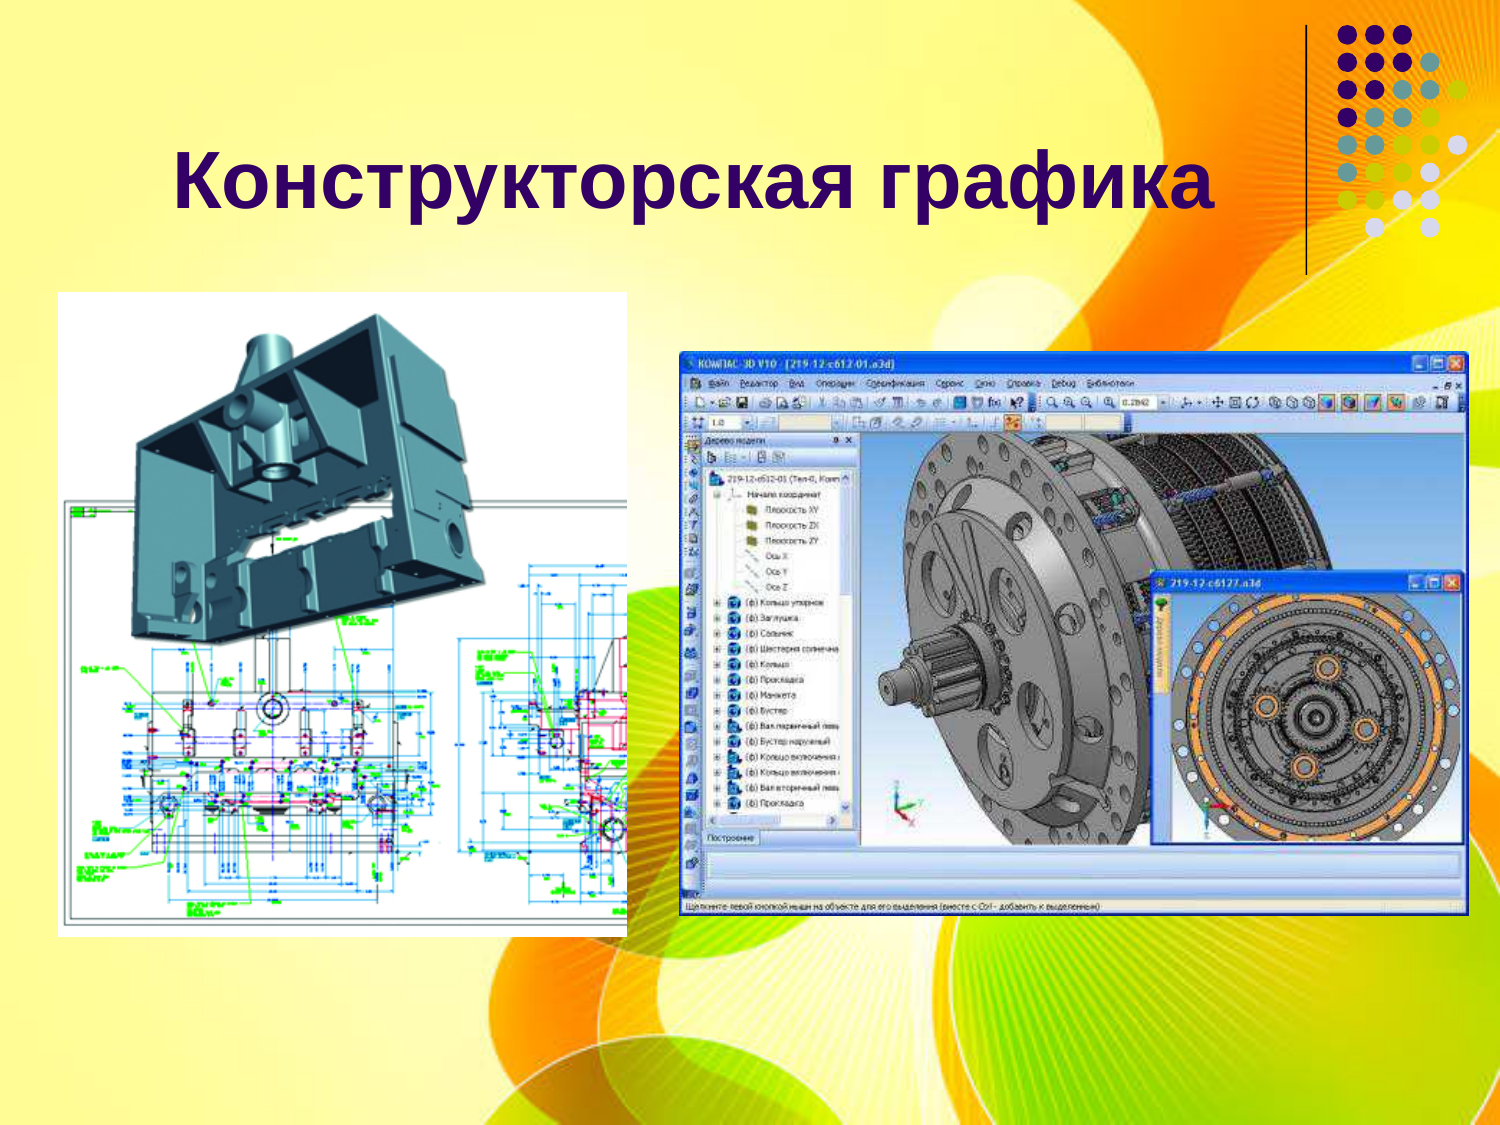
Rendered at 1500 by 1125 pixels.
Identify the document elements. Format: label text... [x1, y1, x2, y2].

title Конструкторская графика [74, 19, 1313, 233]
picture [0, 0, 1500, 1125]
